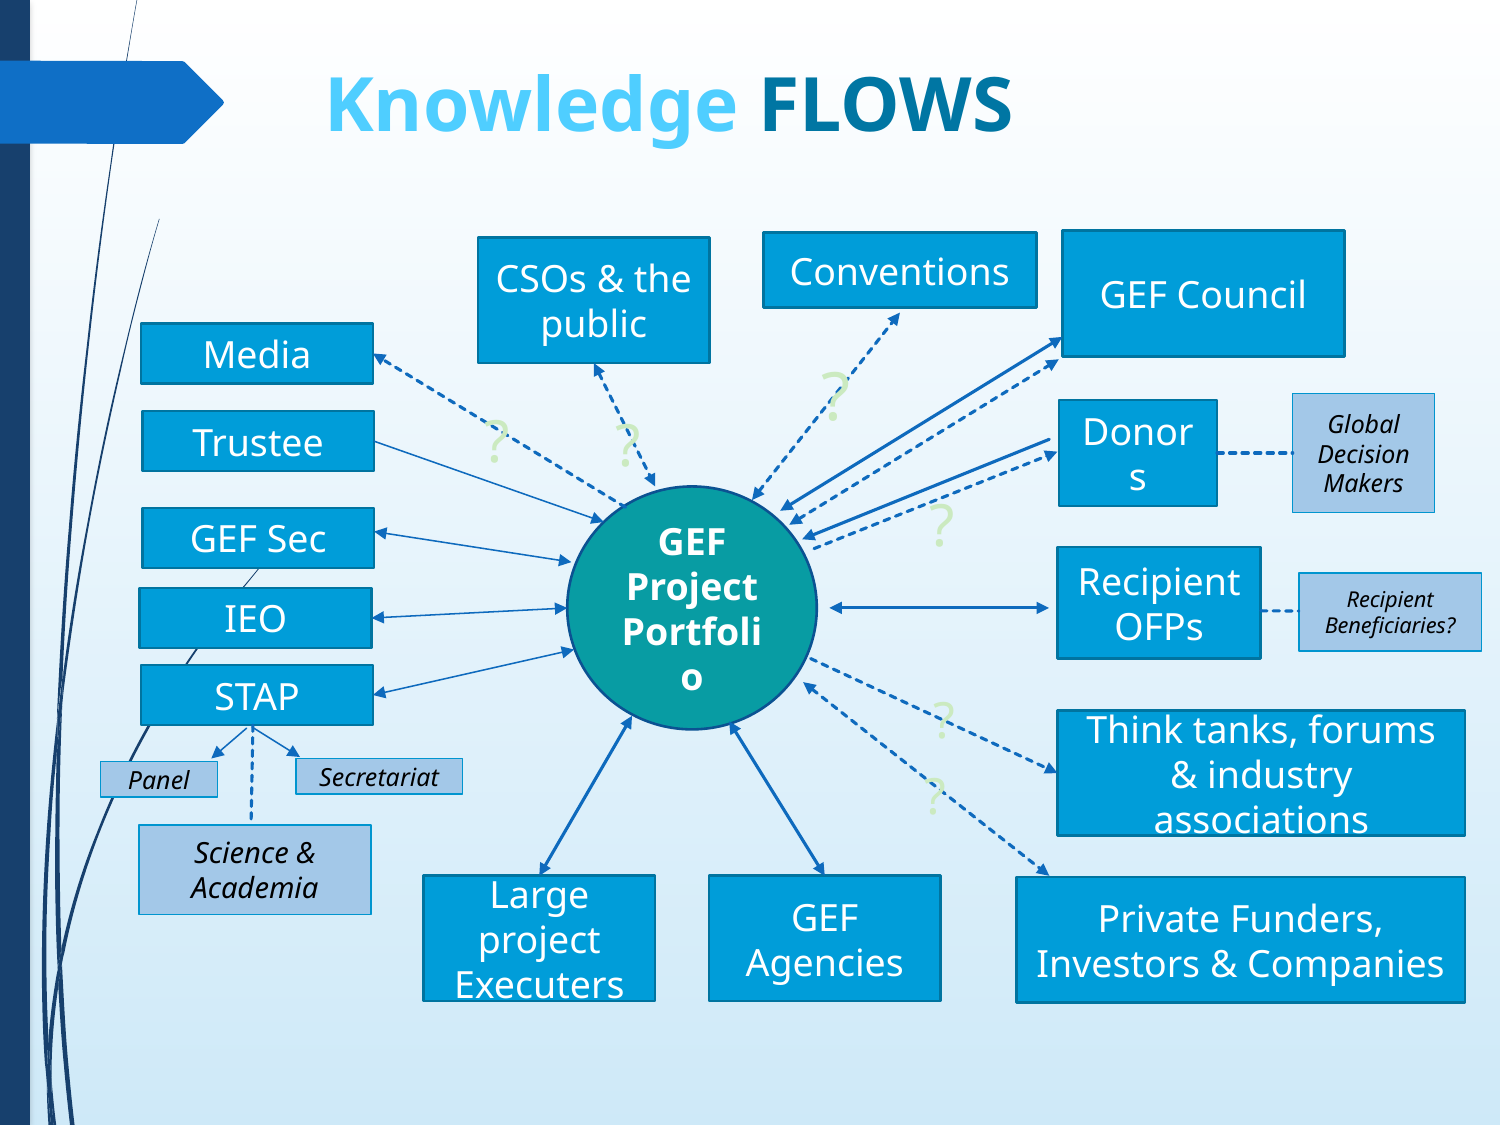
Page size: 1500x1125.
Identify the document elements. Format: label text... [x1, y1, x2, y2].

text_box Media [140, 322, 374, 385]
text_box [372, 649, 575, 696]
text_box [810, 658, 1058, 774]
text_box Recipient Beneficiaries? [1298, 572, 1482, 652]
text_box CSOs & the public [477, 236, 711, 364]
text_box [373, 531, 572, 563]
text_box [779, 336, 1063, 511]
text_box ? [914, 557, 970, 566]
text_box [802, 681, 1050, 876]
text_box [254, 726, 301, 758]
title Knowledge FLOWS [309, 49, 1391, 159]
text_box Global Decision Makers [1292, 393, 1435, 513]
text_box Science & Academia [138, 824, 372, 915]
text_box Panel [100, 761, 218, 798]
text_box GEF Council [1061, 229, 1346, 358]
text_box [373, 514, 605, 523]
text_box GEF Project Portfolio [565, 485, 819, 731]
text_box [728, 721, 826, 876]
text_box Conventions [762, 231, 1038, 309]
text_box Trustee [141, 410, 367, 472]
text_box Donors [1068, 399, 1218, 507]
text_box Large project Executers [422, 874, 656, 1002]
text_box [210, 727, 247, 759]
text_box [813, 532, 1058, 549]
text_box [801, 533, 1050, 540]
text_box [538, 715, 633, 876]
text_box Secretariat [295, 758, 463, 795]
text_box Recipient OFPs [1056, 546, 1262, 660]
text_box Private Funders, Investors & Companies [1015, 876, 1466, 1004]
text_box GEF Agencies [708, 874, 942, 1002]
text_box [372, 353, 626, 508]
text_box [751, 312, 901, 501]
text_box IEO [138, 587, 373, 649]
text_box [250, 724, 254, 826]
text_box GEF Sec [141, 507, 373, 569]
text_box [371, 607, 568, 619]
text_box Think tanks, forums & industry associations [1056, 709, 1466, 837]
text_box STAP [140, 664, 374, 726]
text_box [789, 358, 1060, 525]
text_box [629, 362, 656, 487]
